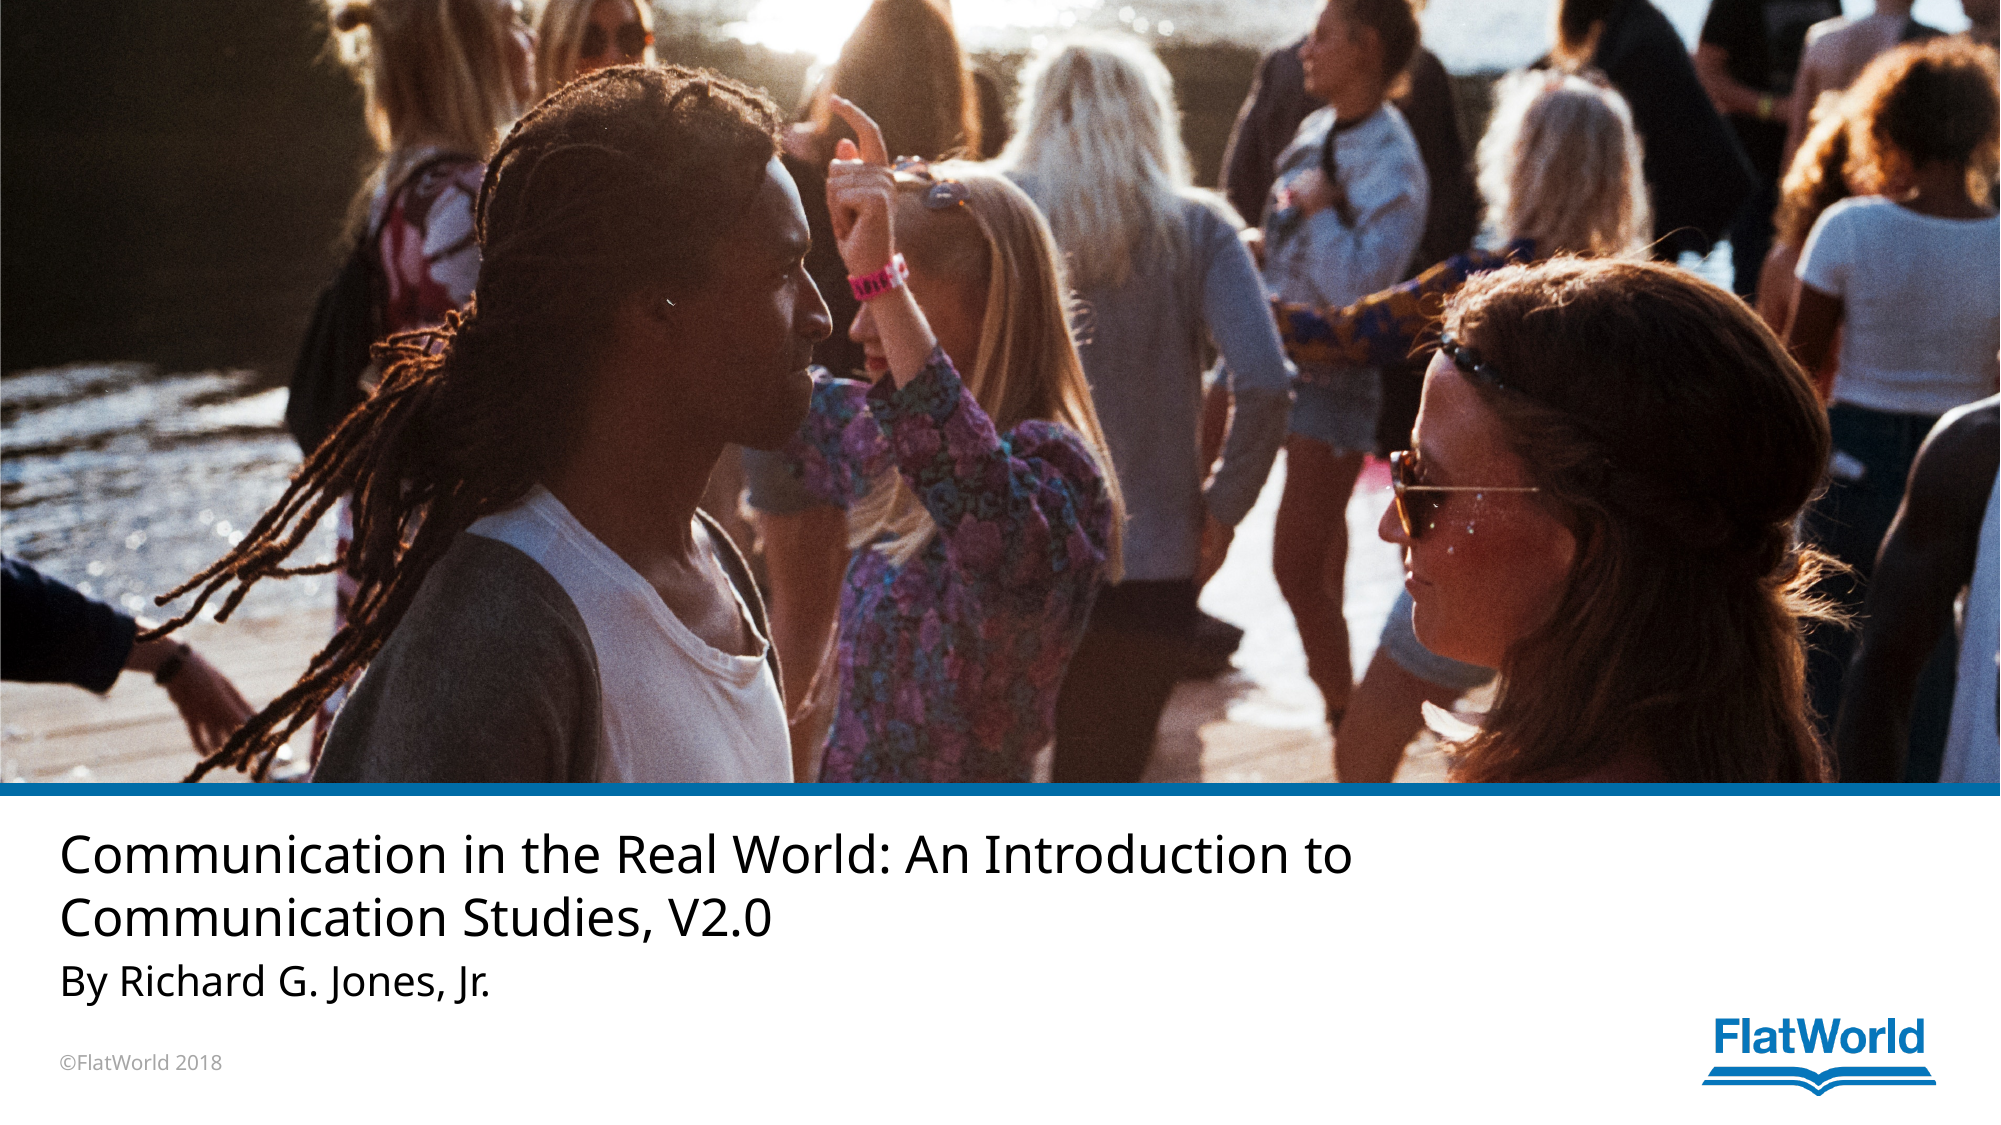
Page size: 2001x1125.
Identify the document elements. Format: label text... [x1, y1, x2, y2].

subtitle By Richard G. Jones, Jr. [44, 946, 1545, 1017]
title Communication in the Real World: An Introduction to Communication Studies, V2.0 [44, 814, 1545, 914]
picture [0, 0, 2000, 789]
